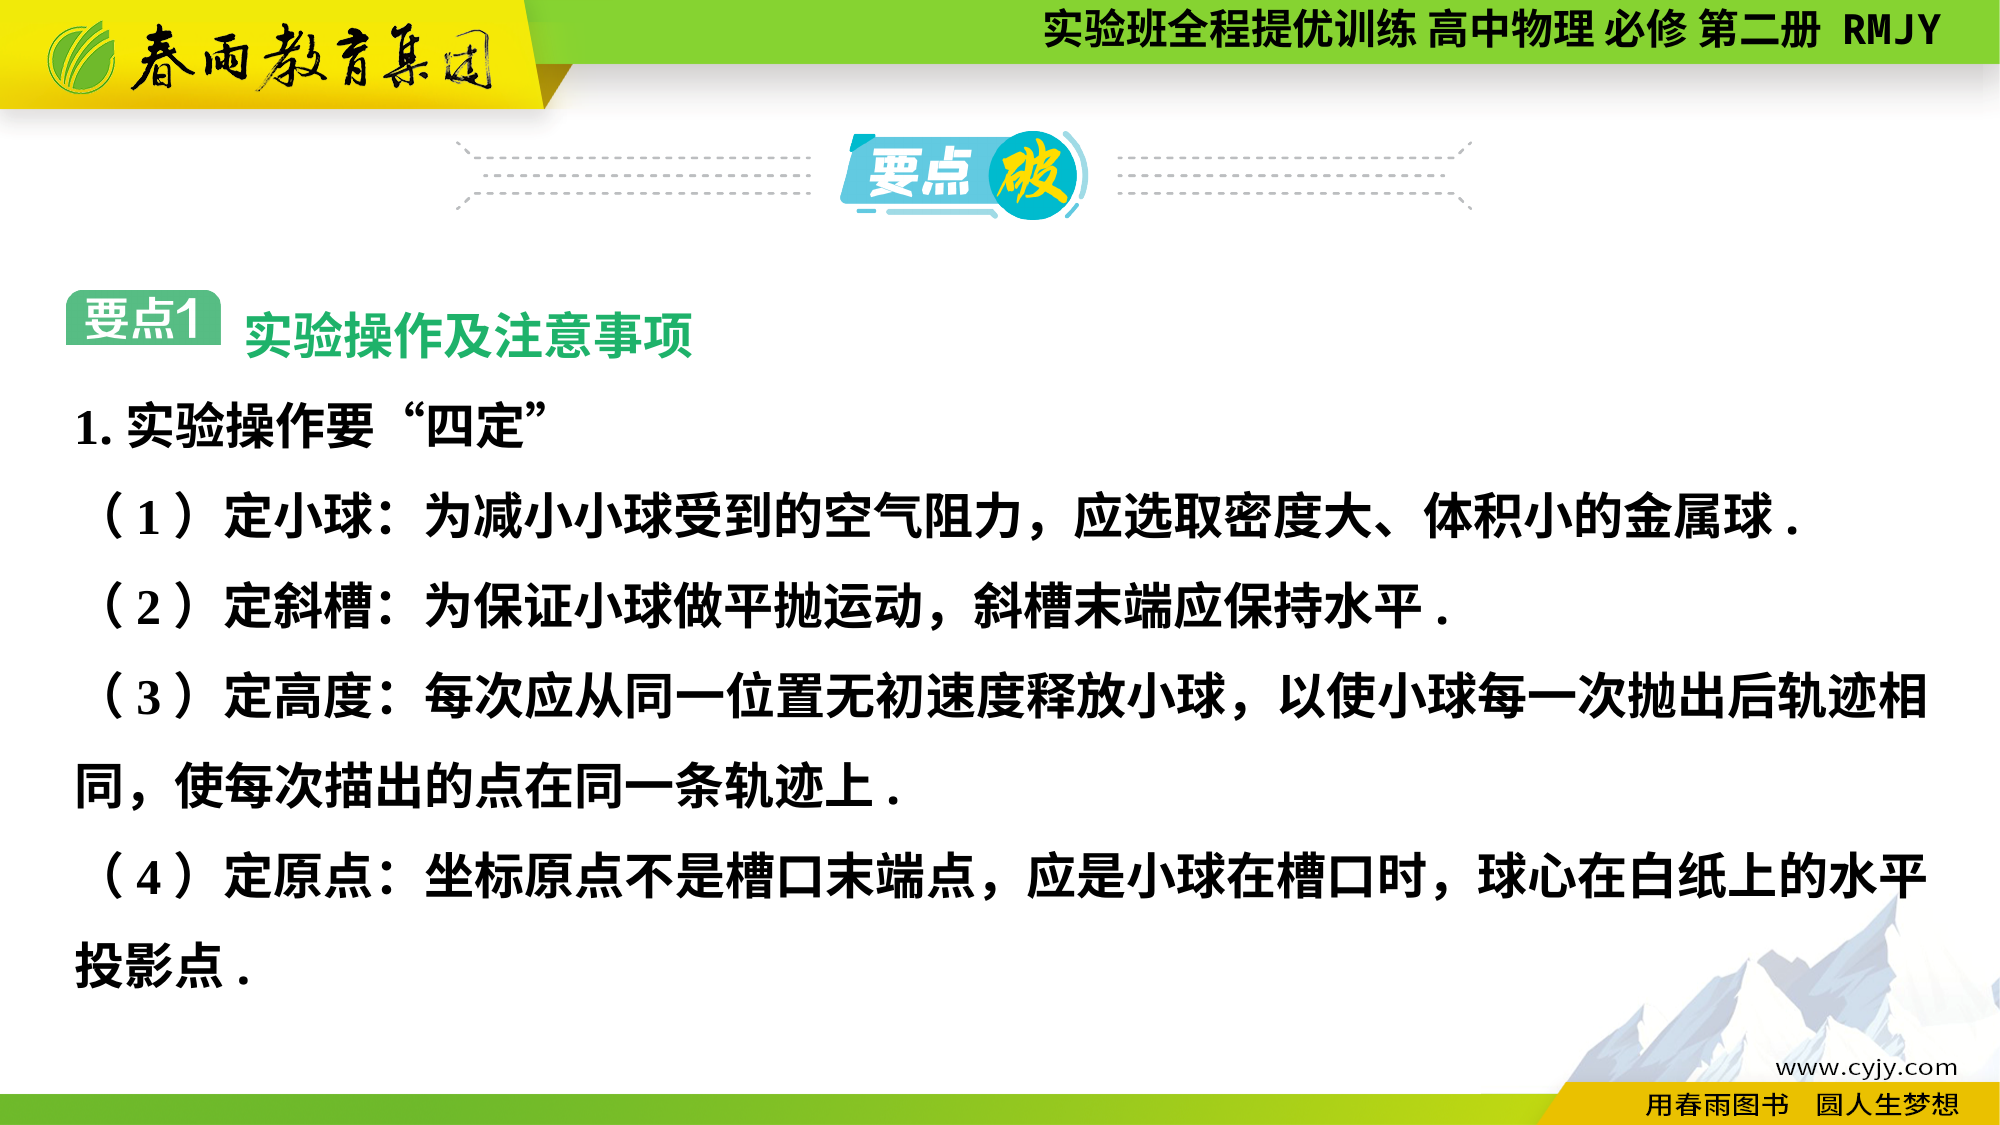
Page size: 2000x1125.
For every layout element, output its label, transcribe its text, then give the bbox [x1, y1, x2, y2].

list 实验操作及注意事项 1.实验操作要“四定” （1）定小球：为减小小球受到的空气阻力，应选取密度大、体积小的金属球. （2）定斜槽：为保证小球做平抛运动，斜槽末端应保持水平. （3）定高度：每次应从同一位置无初速度释放小球，以使小球每一次抛出后轨迹相同，使每次描出的点在同一条轨迹上. （4）定原点：坐标原点不是槽口末端点，应是小球在槽口时，球心在白纸上的水平投影点. [59, 267, 1944, 1010]
picture [0, 0, 2000, 1125]
